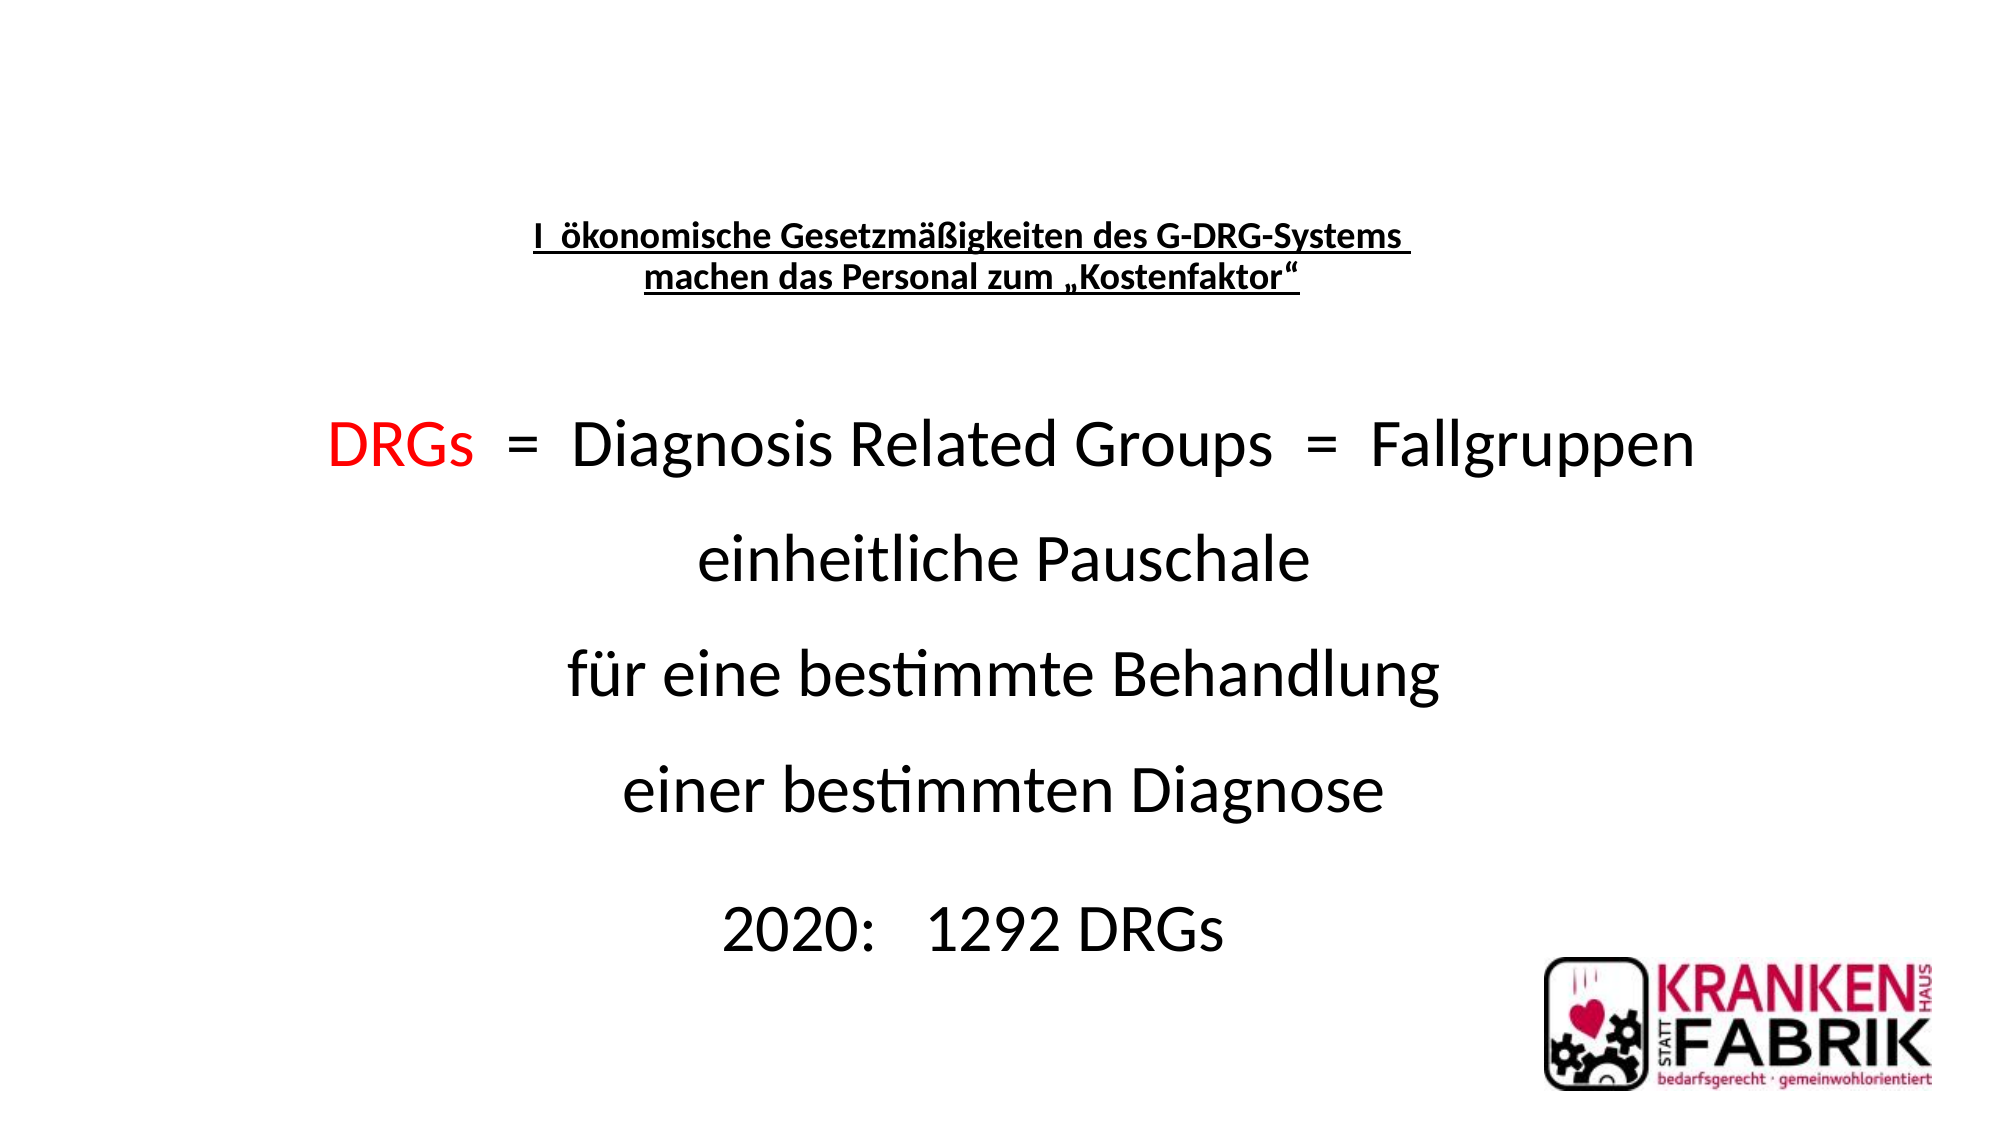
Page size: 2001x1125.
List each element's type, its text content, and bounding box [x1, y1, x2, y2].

picture [1544, 957, 1932, 1091]
title I ökonomische Gesetzmäßigkeiten des G-DRG-Systems machen das Personal zum „Kostenfaktor“ [90, 113, 1854, 306]
text_box DRGs = Diagnosis Related Groups = Fallgruppen einheitliche Pauschale für eine bestimmte Behandlung einer bestimmten Diagnose 2020: 1292 DRGs [131, 399, 1894, 975]
